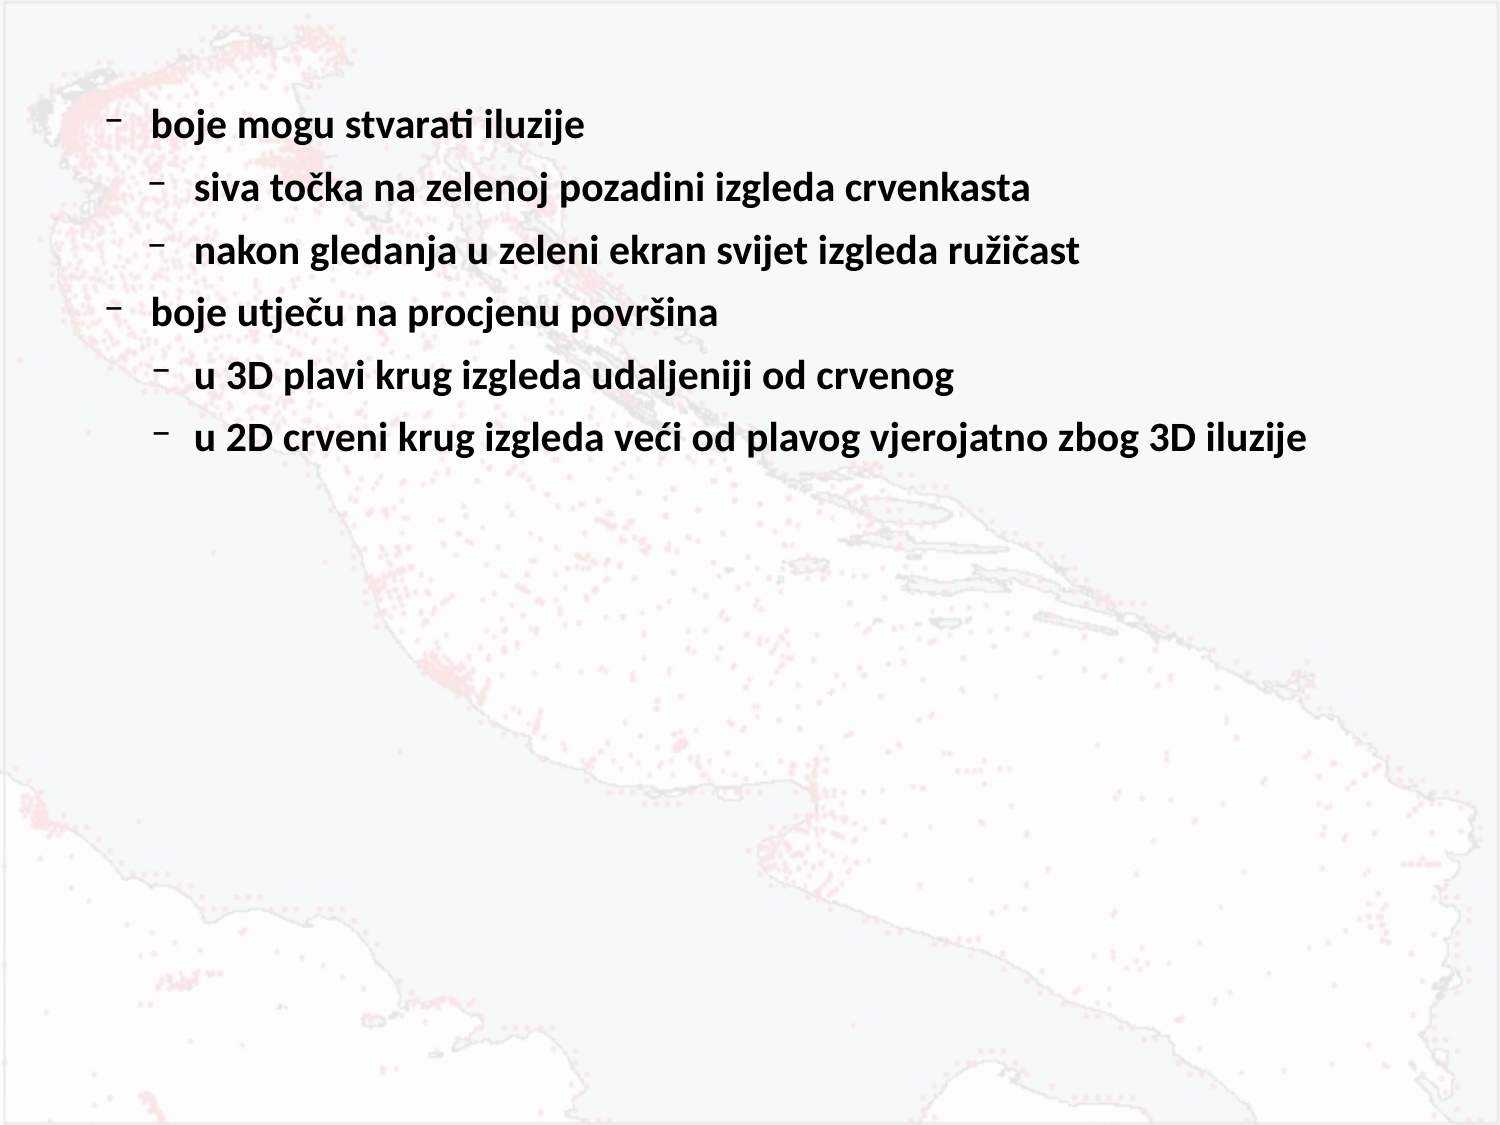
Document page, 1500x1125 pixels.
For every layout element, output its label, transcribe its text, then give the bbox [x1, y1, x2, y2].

text_box boje mogu stvarati iluzije siva točka na zelenoj pozadini izgleda crvenkasta nakon gledanja u zeleni ekran svijet izgleda ružičast boje utječu na procjenu površina u 3D plavi krug izgleda udaljeniji od crvenog u 2D crveni krug izgleda veći od plavog vjerojatno zbog 3D iluzije [76, 89, 1500, 468]
